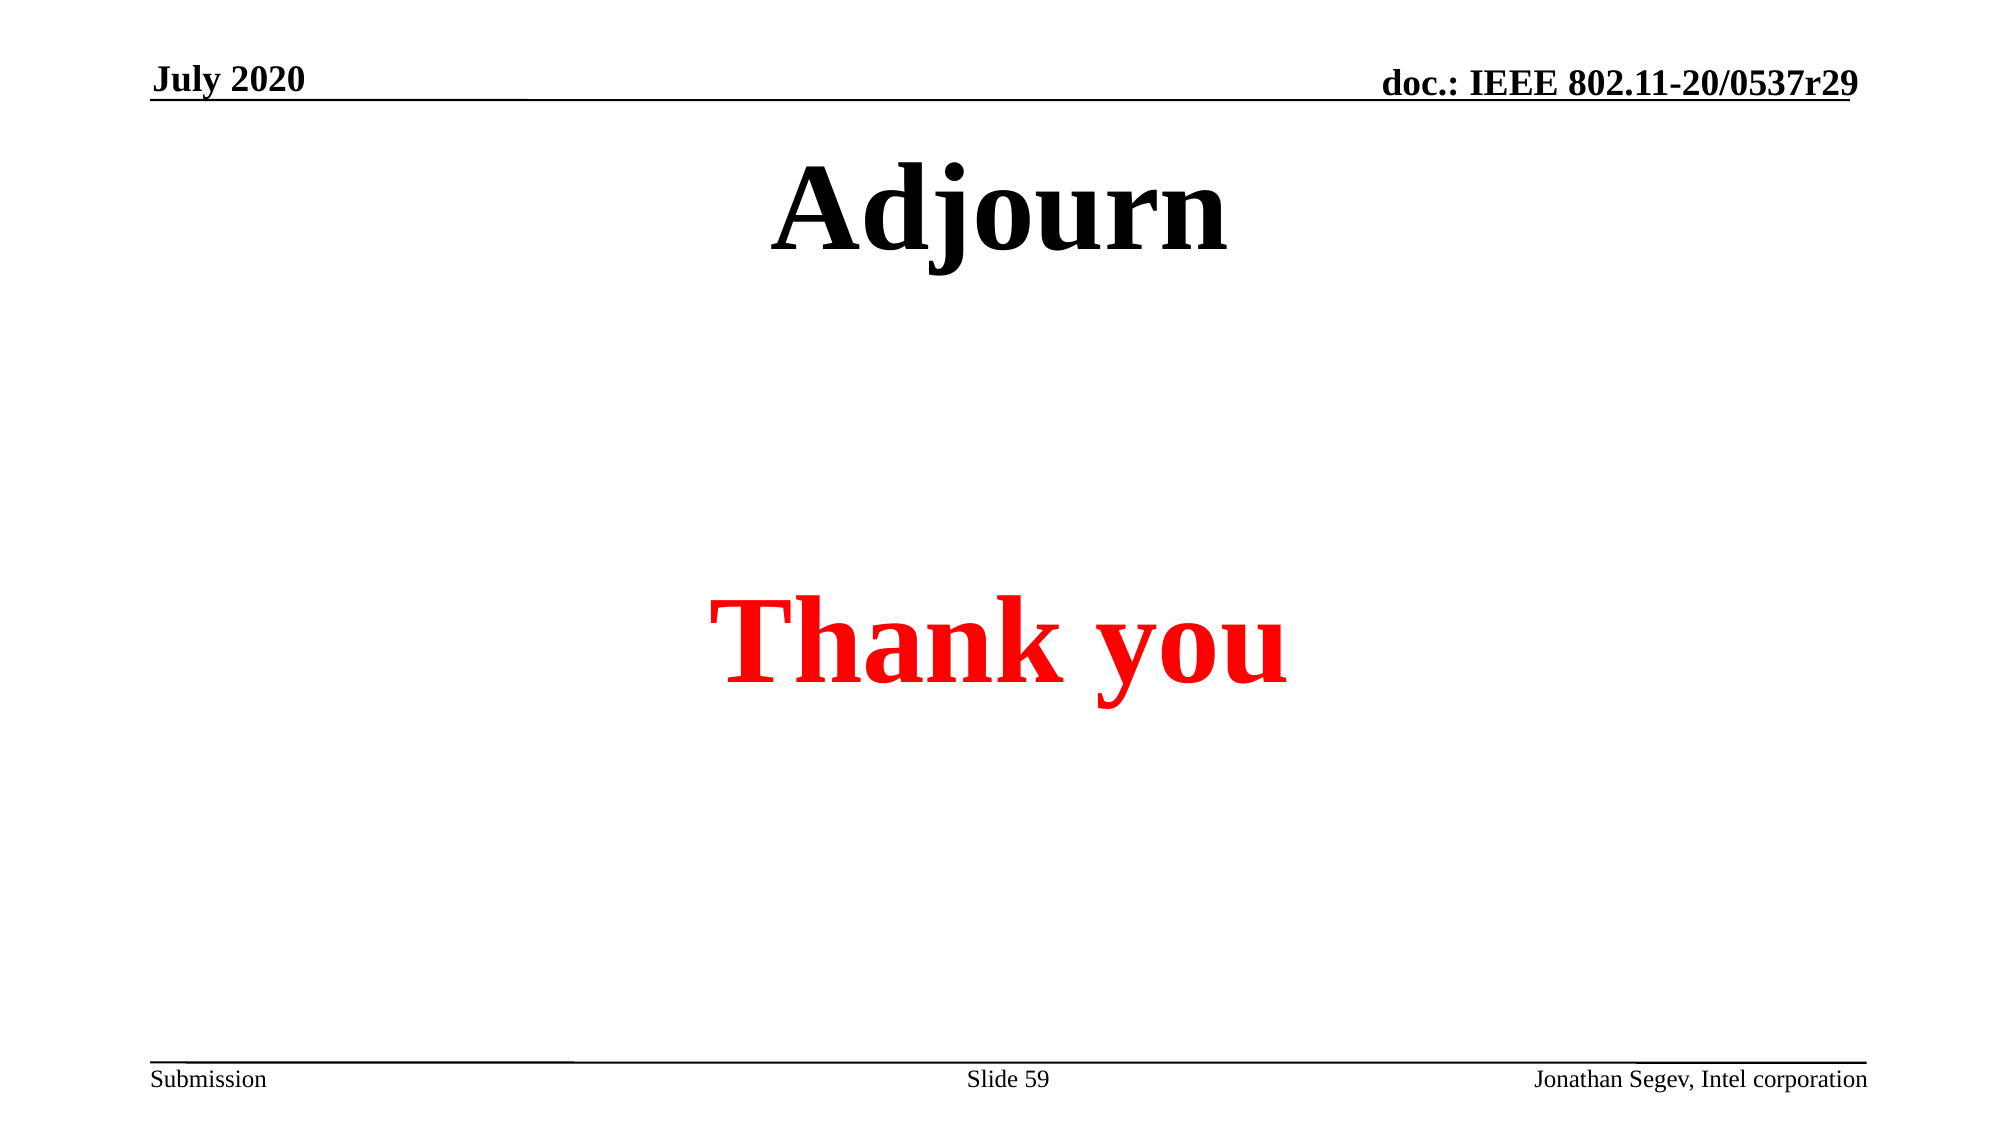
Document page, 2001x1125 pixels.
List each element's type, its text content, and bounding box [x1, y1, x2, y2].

slide_number Slide 59 [950, 1061, 1067, 1123]
footer Jonathan Segev, Intel corporation [1171, 1061, 1869, 1093]
title Adjourn [149, 112, 1850, 288]
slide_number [152, 54, 563, 100]
list Thank you [149, 324, 1850, 1000]
